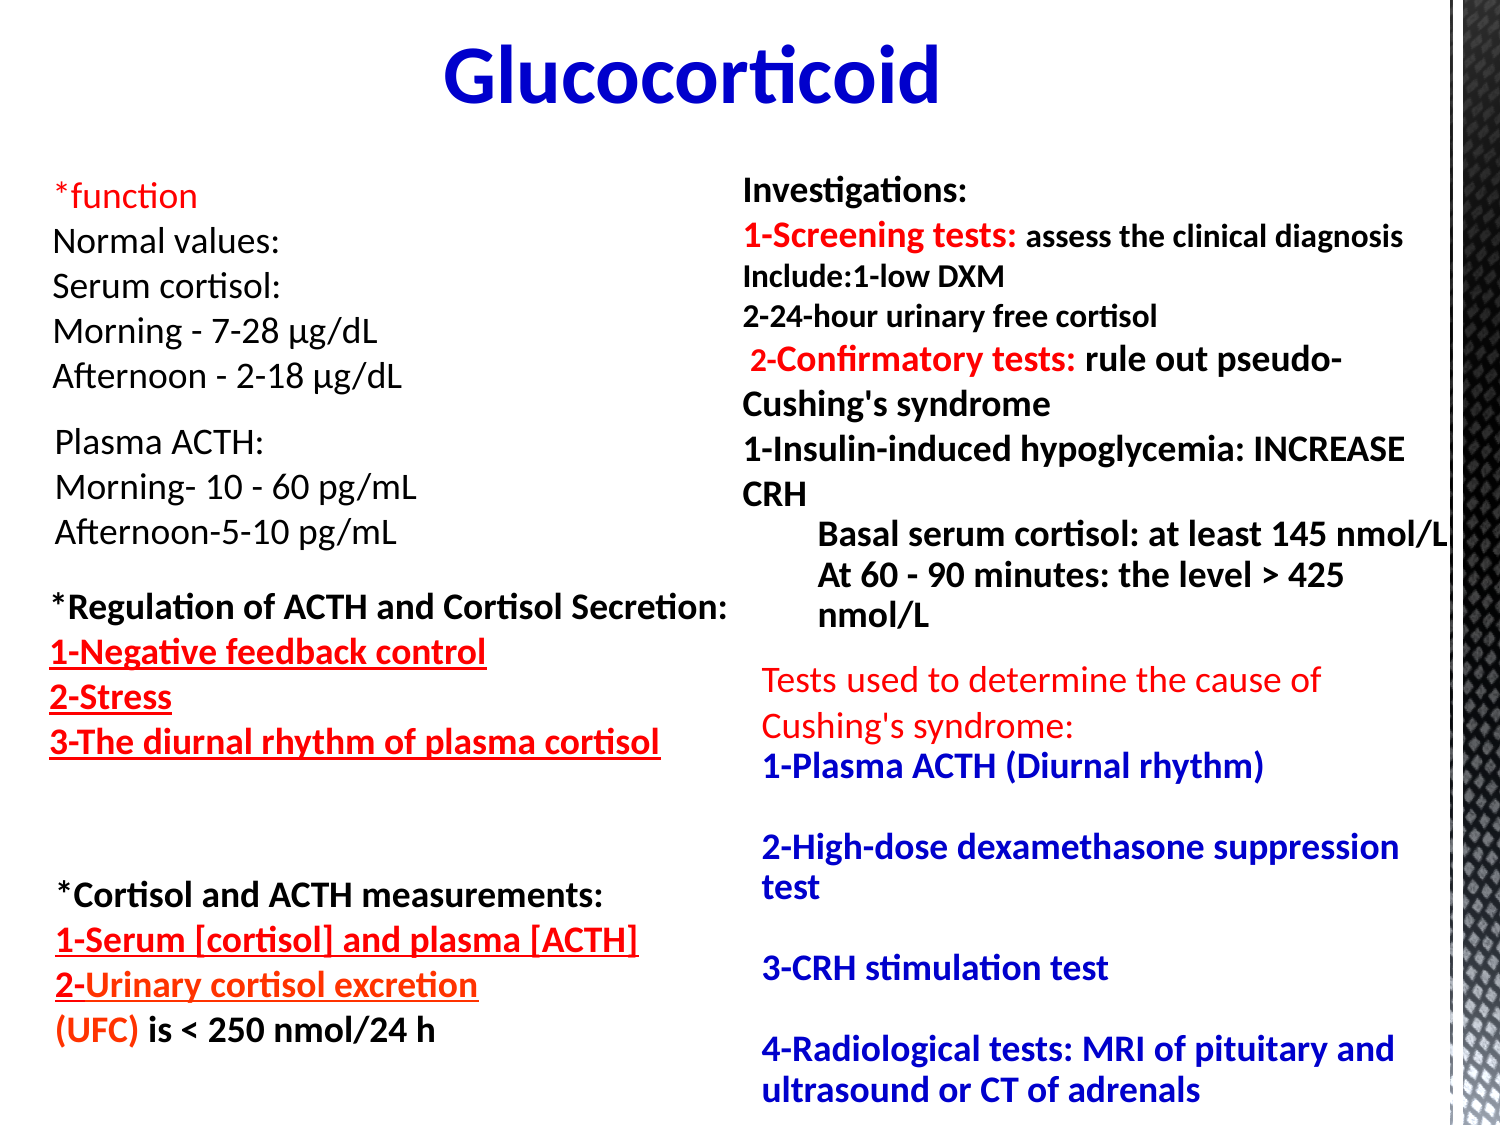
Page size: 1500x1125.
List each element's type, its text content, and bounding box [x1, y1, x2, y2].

text_box Plasma ACTH: Morning- 10 - 60 pg/mL Afternoon-5-10 pg/mL [39, 409, 433, 560]
picture [1447, 0, 1500, 1125]
text_box Tests used to determine the cause of Cushing's syndrome: 1-Plasma ACTH (Diurnal rhythm) 2-High-dose dexamethasone suppression test 3-CRH stimulation test 4-Radiological tests: MRI of pituitary and ultrasound or CT of adrenals [746, 643, 1432, 1118]
text_box Investigations: 1-Screening tests: assess the clinical diagnosis Include:1-low DXM 2-24-hour urinary free cortisol 2-Confirmatory tests: rule out pseudo-Cushing's syndrome 1-Insulin-induced hypoglycemia: INCREASE CRH Basal serum cortisol: at least 145 nmol/L At 60 - 90 minutes: the level > 425 nmol/L [727, 157, 1466, 644]
text_box *Cortisol and ACTH measurements: 1-Serum [cortisol] and plasma [ACTH] 2-Urinary cortisol excretion (UFC) is < 250 nmol/24 h [40, 862, 655, 1058]
text_box *function Normal values: Serum cortisol: Morning - 7-28 μg/dL Afternoon - 2-18 μg/dL [37, 164, 575, 404]
text_box *Regulation of ACTH and Cortisol Secretion: 1-Negative feedback control 2-Stress 3-The diurnal rhythm of plasma cortisol [34, 574, 744, 770]
text_box Glucocorticoid [428, 12, 958, 128]
